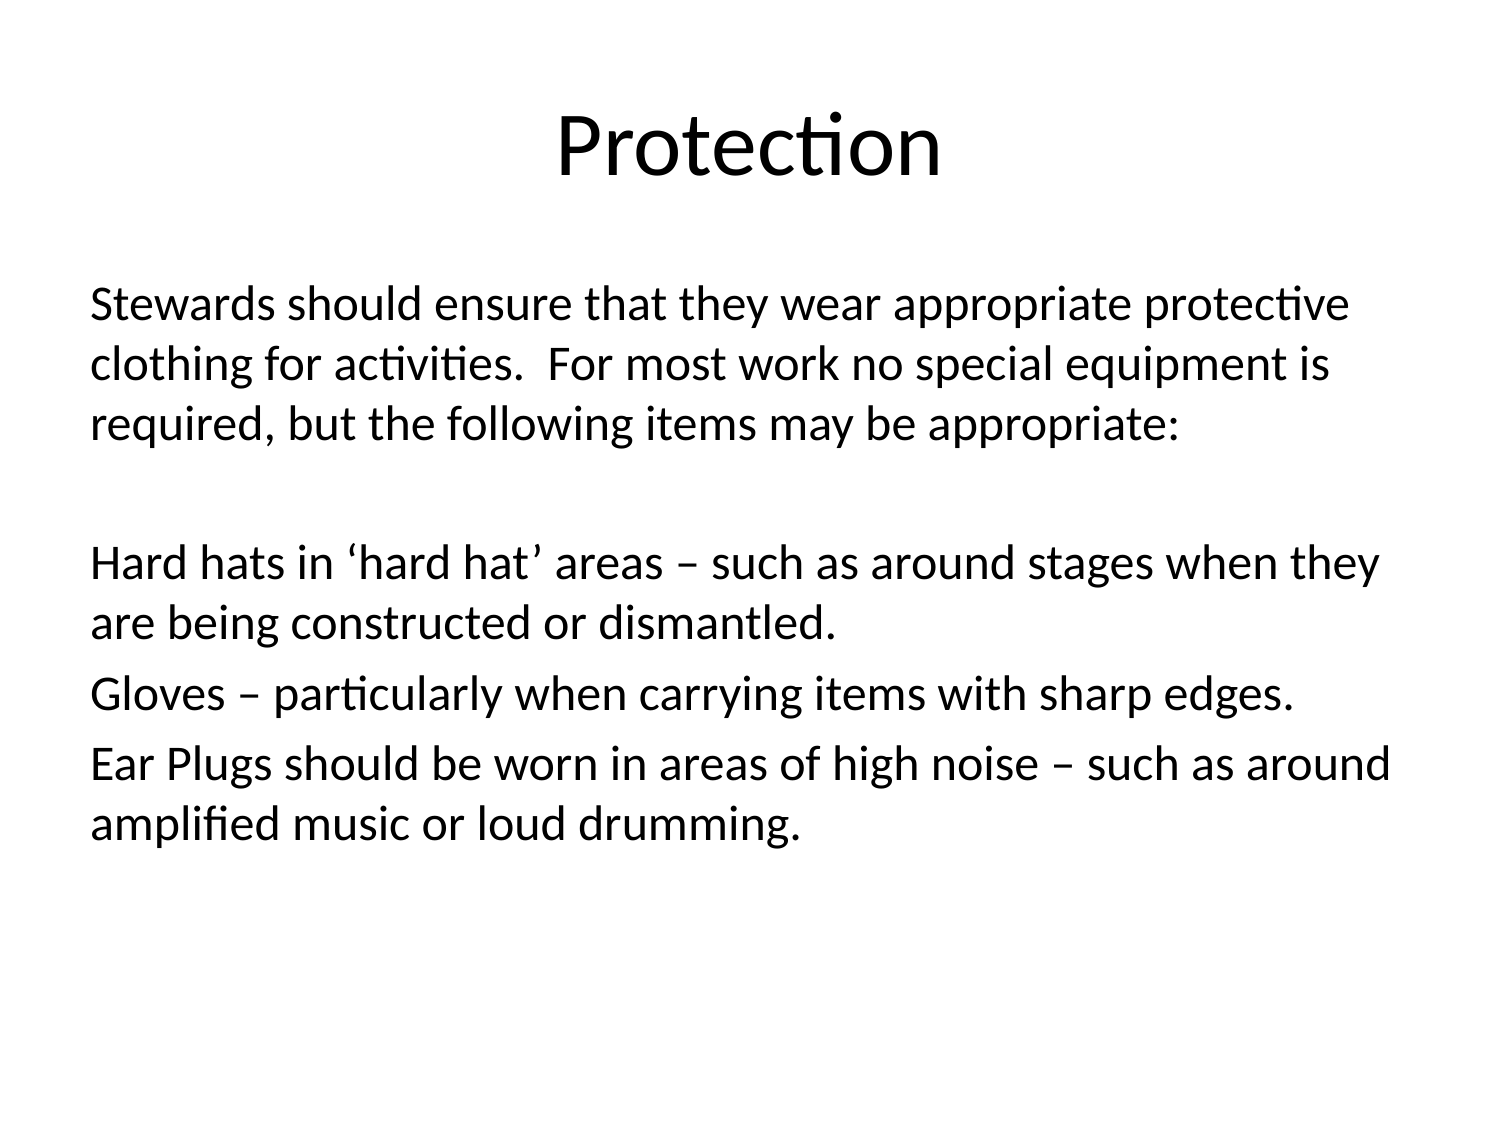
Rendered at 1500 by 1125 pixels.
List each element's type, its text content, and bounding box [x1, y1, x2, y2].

title Protection [75, 45, 1425, 233]
list Stewards should ensure that they wear appropriate protective clothing for activities. For most work no special equipment is required, but the following items may be appropriate: Hard hats in ‘hard hat’ areas – such as around stages when they are being constructed or dismantled. Gloves – particularly when carrying items with sharp edges. Ear Plugs should be worn in areas of high noise – such as around amplified music or loud drumming. [75, 262, 1425, 1005]
